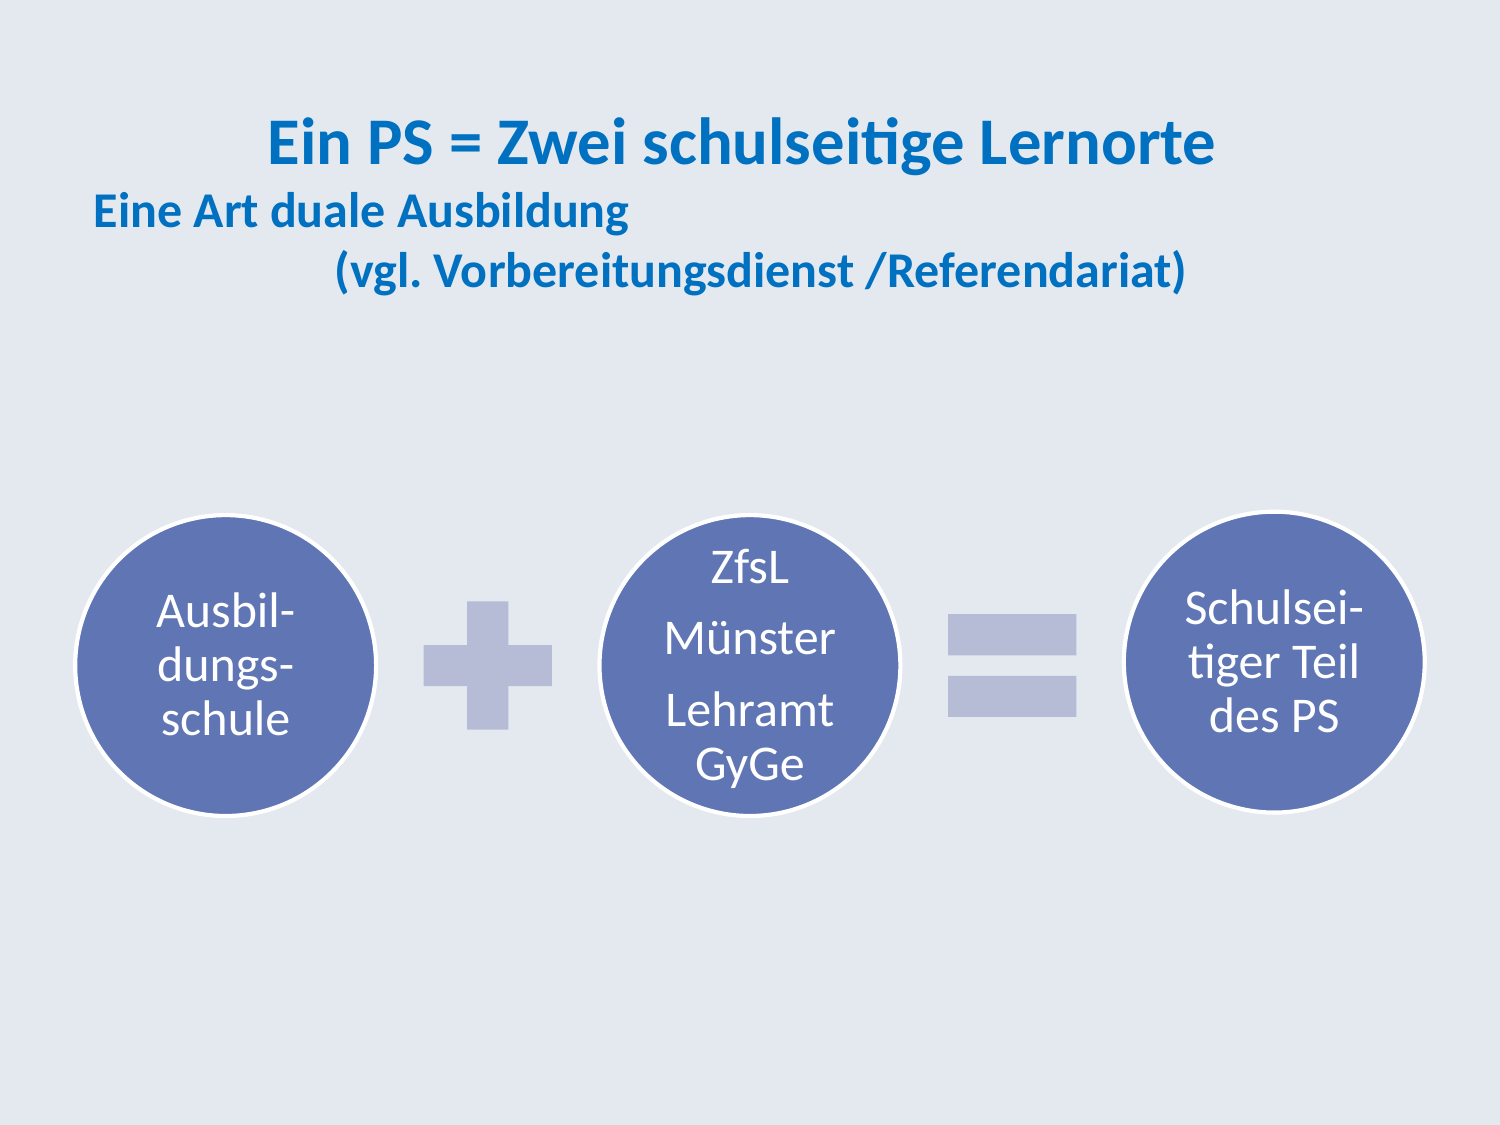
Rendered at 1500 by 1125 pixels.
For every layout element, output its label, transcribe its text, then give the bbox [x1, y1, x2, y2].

title Ein PS = Zwei schulseitige Lernorte Eine Art duale Ausbildung (vgl. Vorbereitungsdienst /Referendariat) [75, 45, 1425, 325]
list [74, 326, 1426, 1006]
